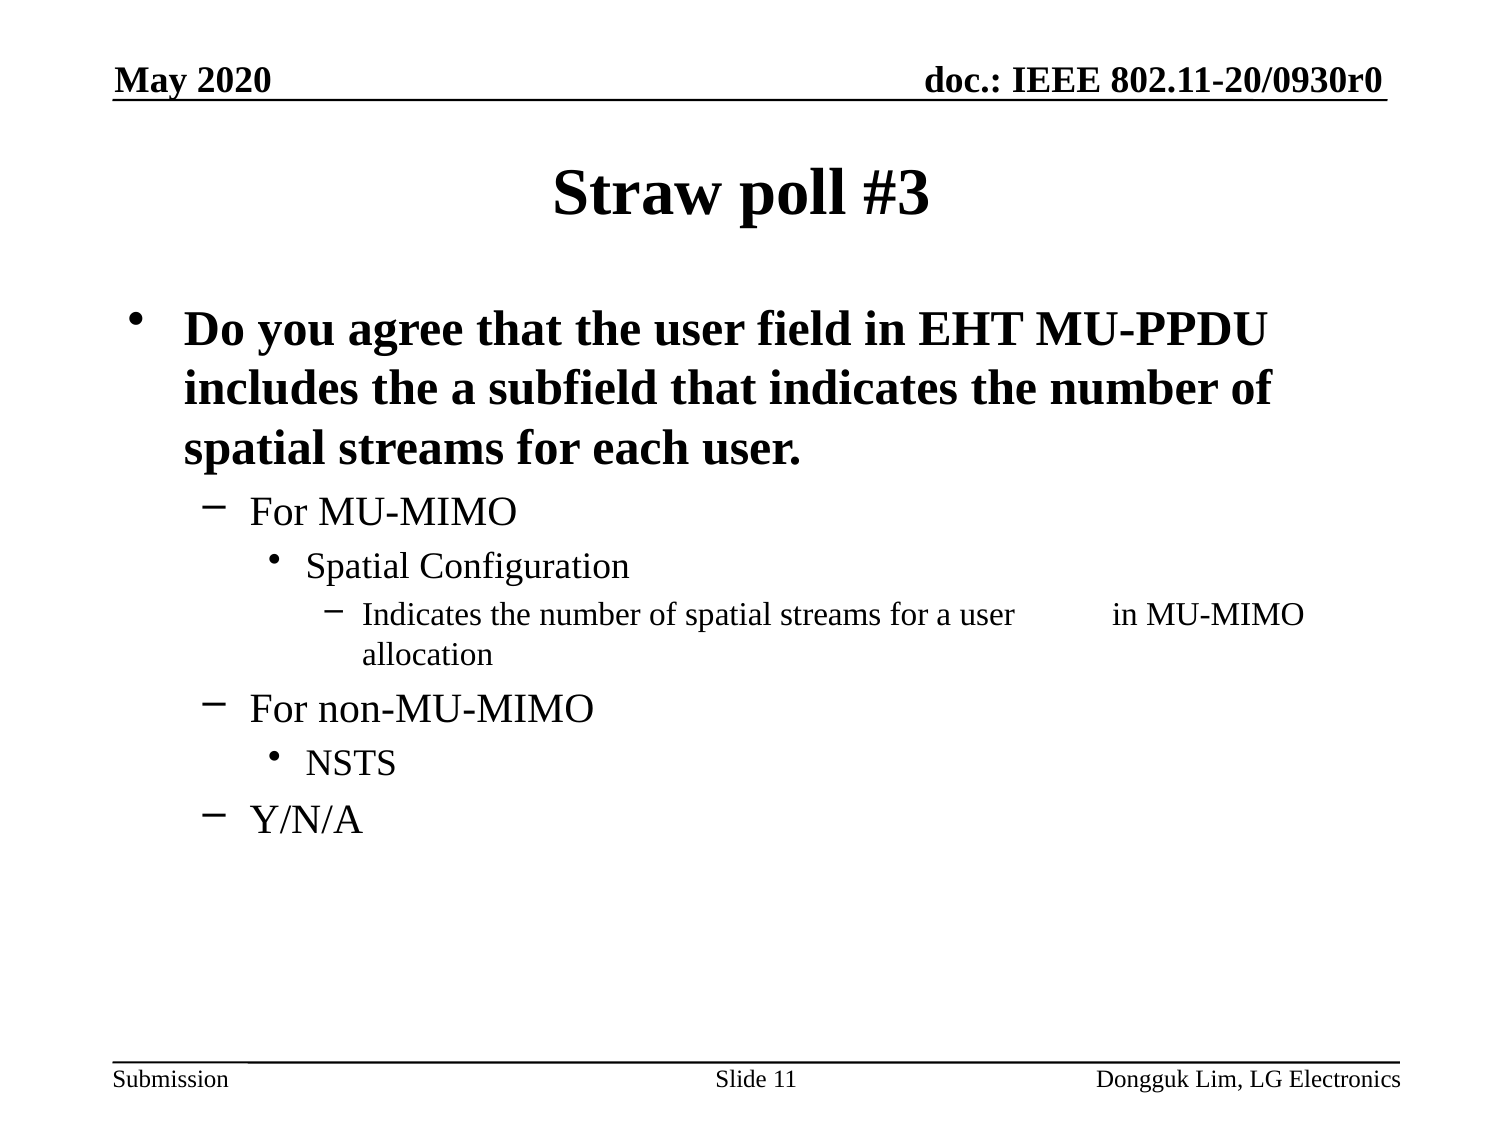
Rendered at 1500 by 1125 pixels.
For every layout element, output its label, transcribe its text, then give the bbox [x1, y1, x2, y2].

title Straw poll #3 [112, 112, 1388, 263]
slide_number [114, 54, 278, 101]
footer Dongguk Lim, LG Electronics [1092, 1061, 1402, 1093]
slide_number Slide 11 [712, 1061, 800, 1093]
list Do you agree that the user field in EHT MU-PPDU includes the a subfield that indicates the number of spatial streams for each user. For MU-MIMO Spatial Configuration Indicates the number of spatial streams for a user in MU-MIMO allocation For non-MU-MIMO NSTS Y/N/A [112, 287, 1388, 1000]
